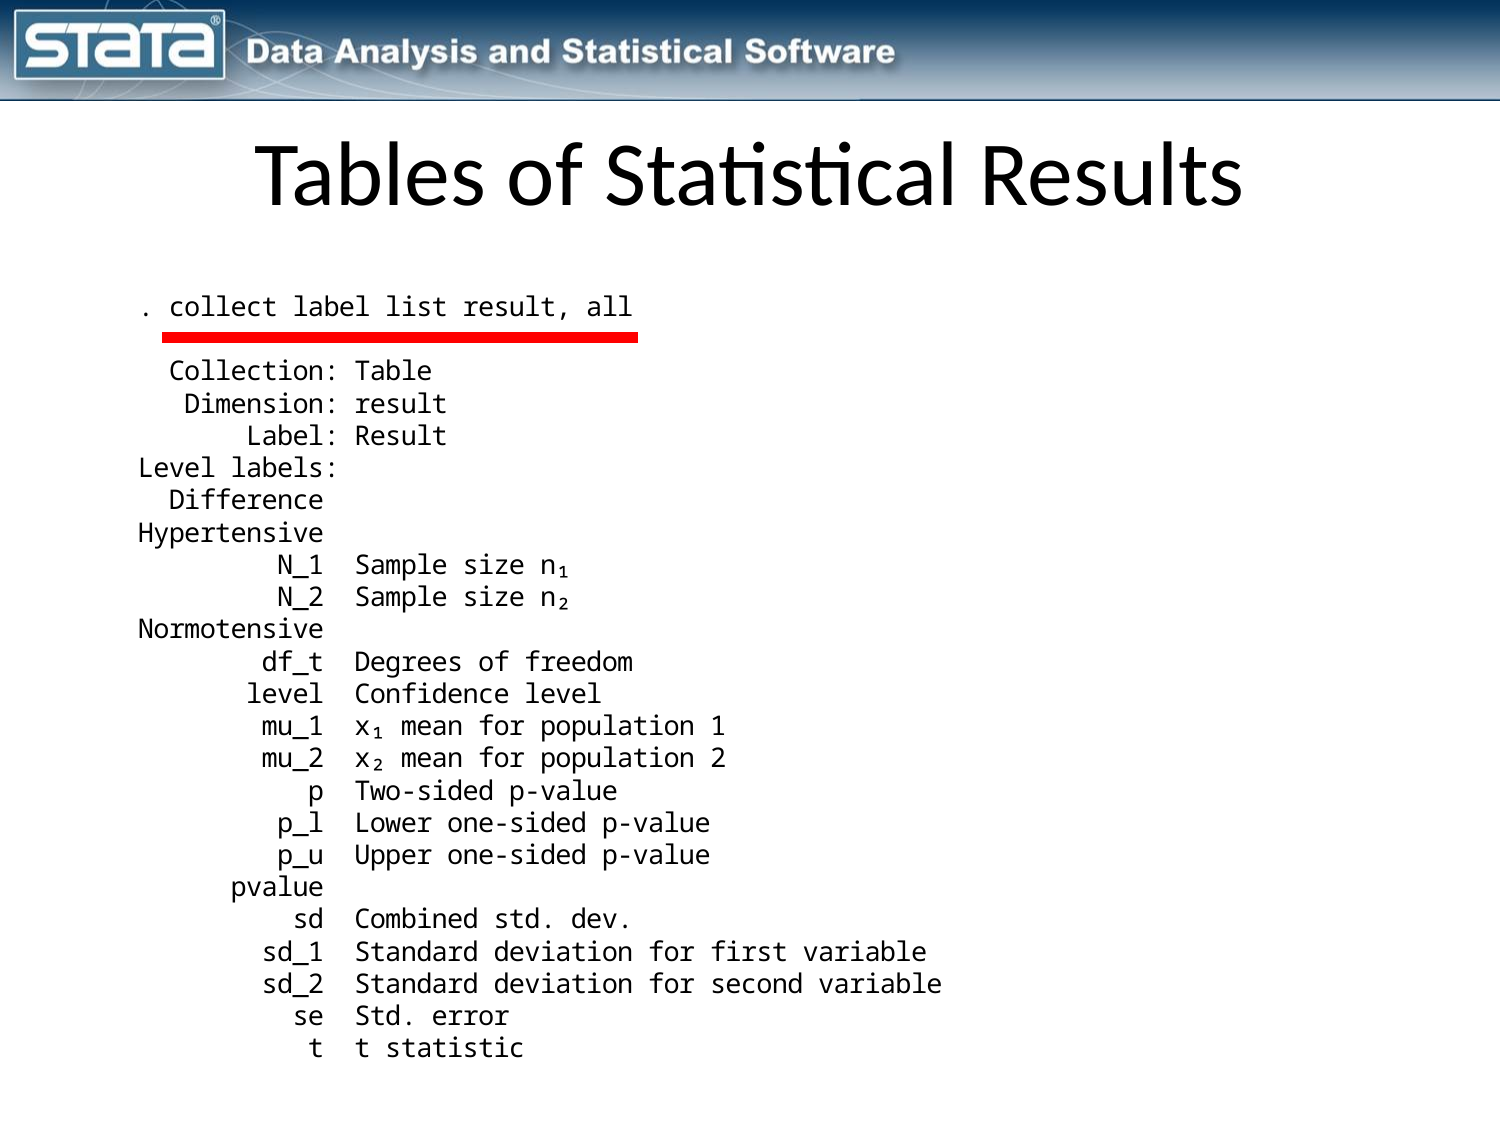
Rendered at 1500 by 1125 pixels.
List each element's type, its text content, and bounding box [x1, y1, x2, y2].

picture [124, 287, 963, 1062]
picture [0, 0, 1500, 102]
title Tables of Statistical Results [0, 108, 1500, 238]
